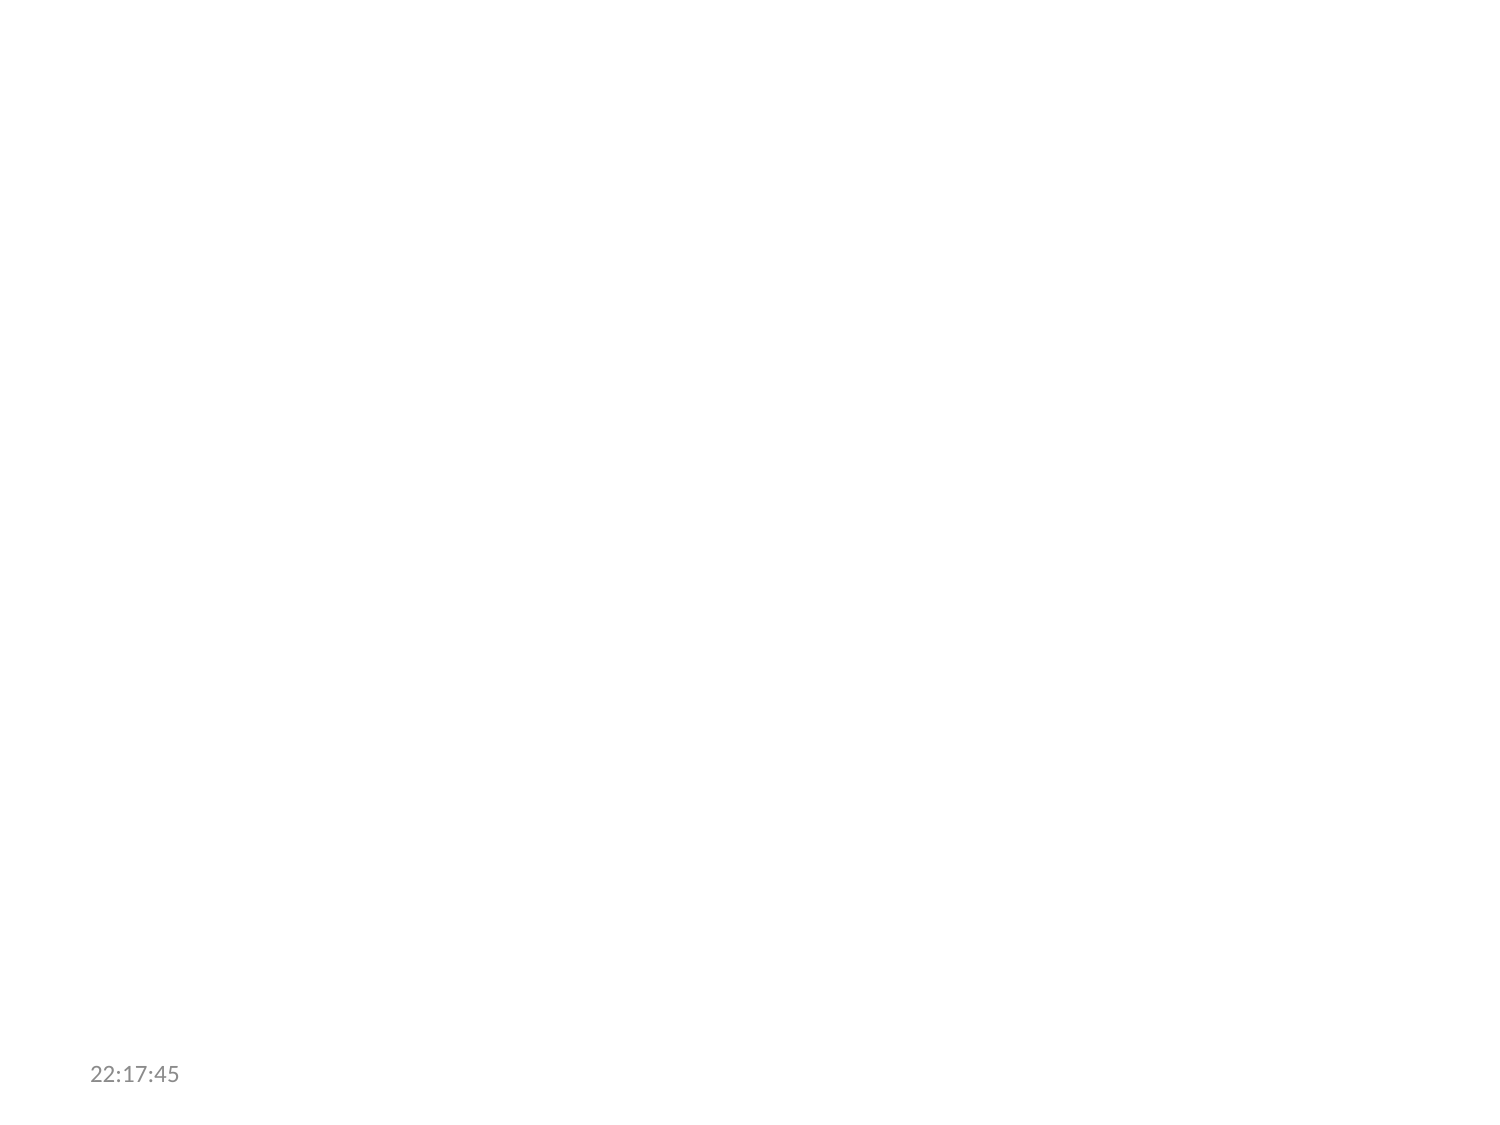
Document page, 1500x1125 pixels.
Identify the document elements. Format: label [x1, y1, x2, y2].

slide_number [75, 1042, 425, 1103]
